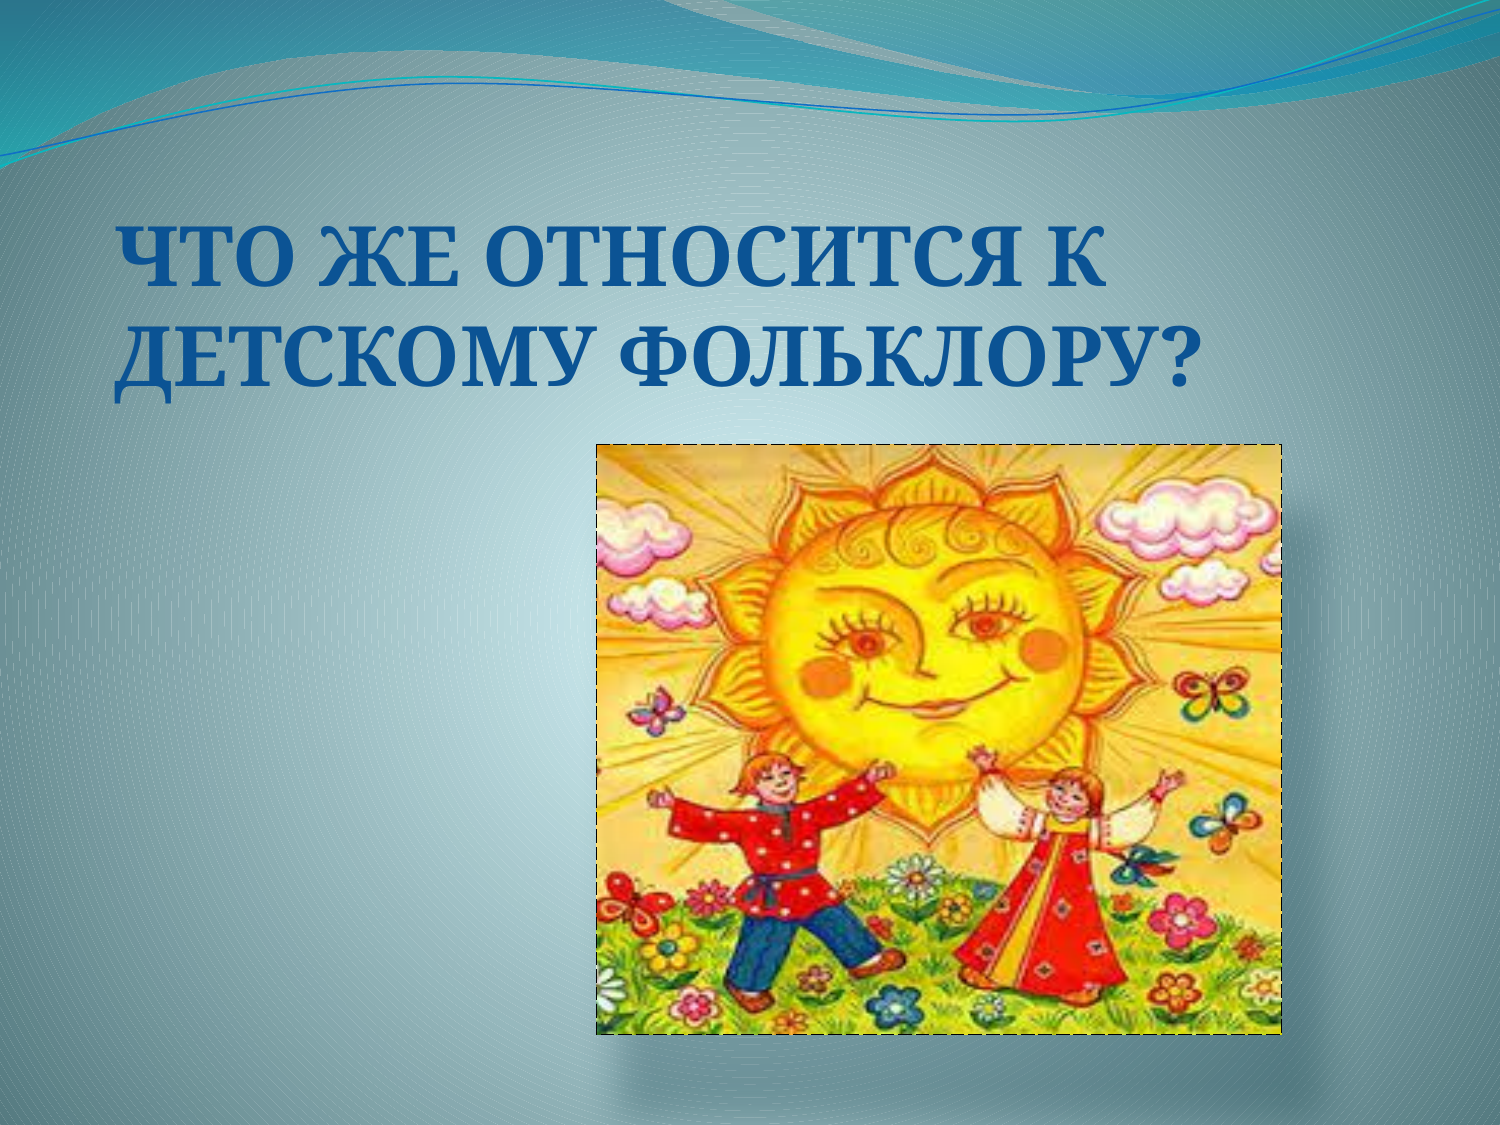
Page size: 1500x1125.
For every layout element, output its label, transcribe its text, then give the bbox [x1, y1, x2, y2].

text_box Что же относится к детскому фольклору? [100, 196, 1376, 411]
picture [596, 444, 1282, 1036]
